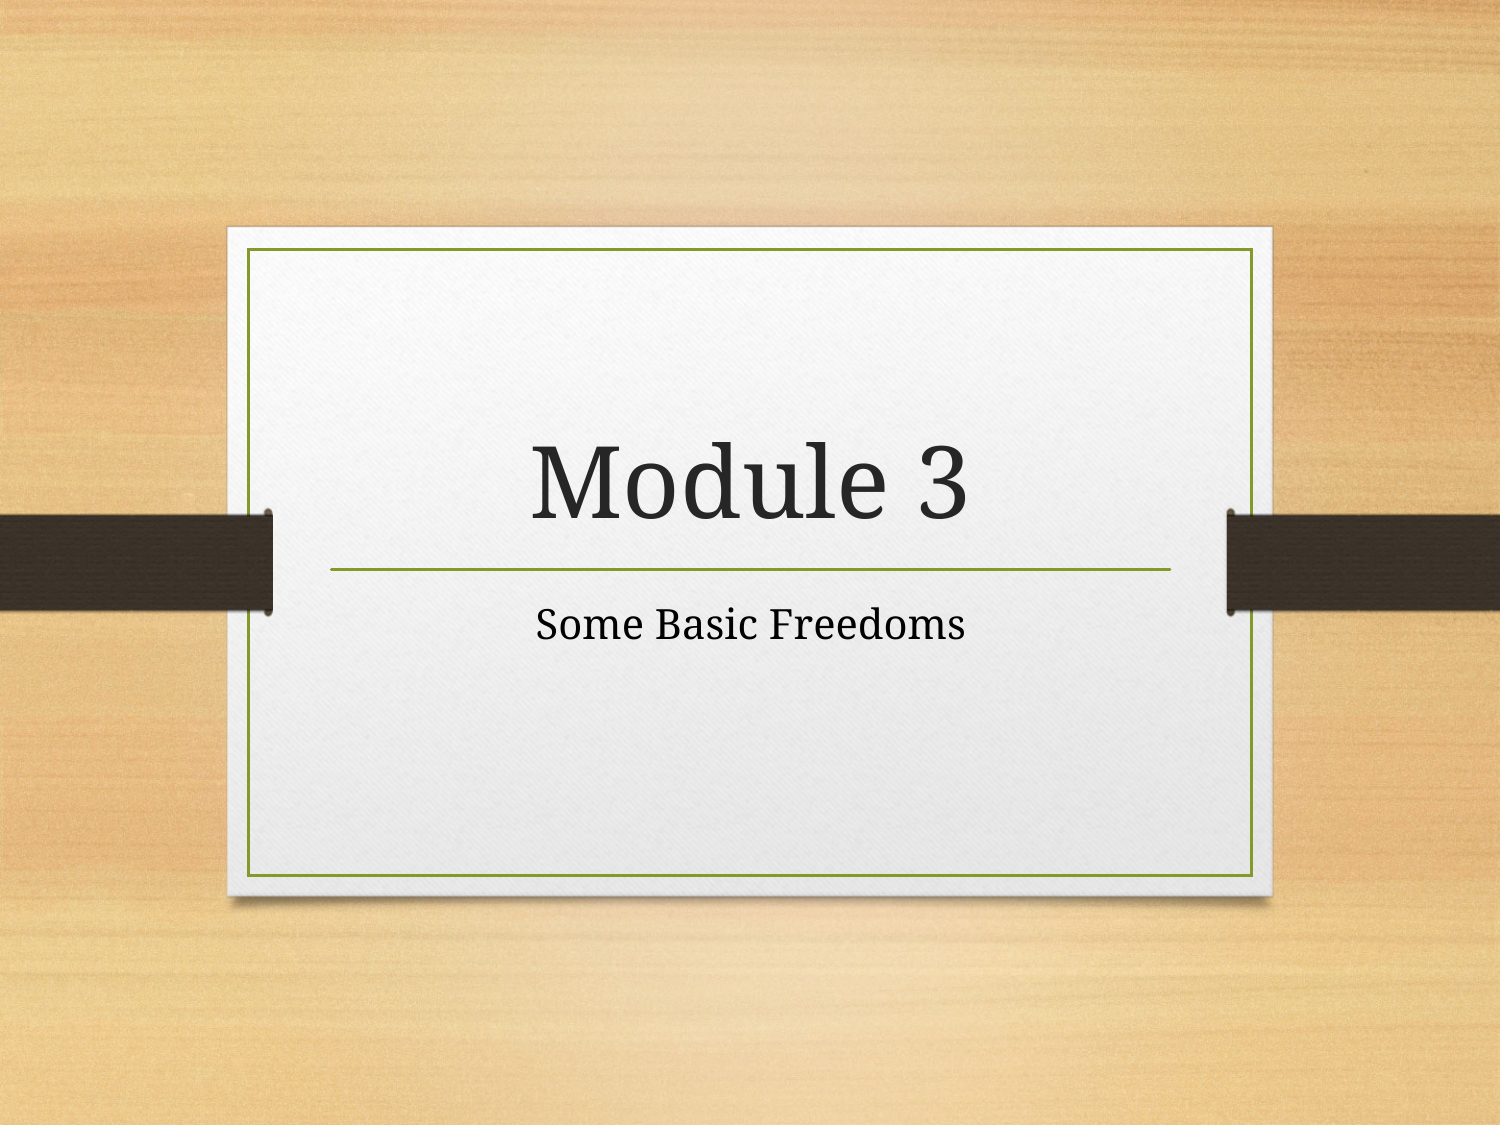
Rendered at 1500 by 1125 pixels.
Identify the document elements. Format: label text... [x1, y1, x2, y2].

title Module 3 [315, 297, 1187, 546]
picture [0, 0, 1500, 1125]
subtitle Some Basic Freedoms [315, 590, 1187, 817]
